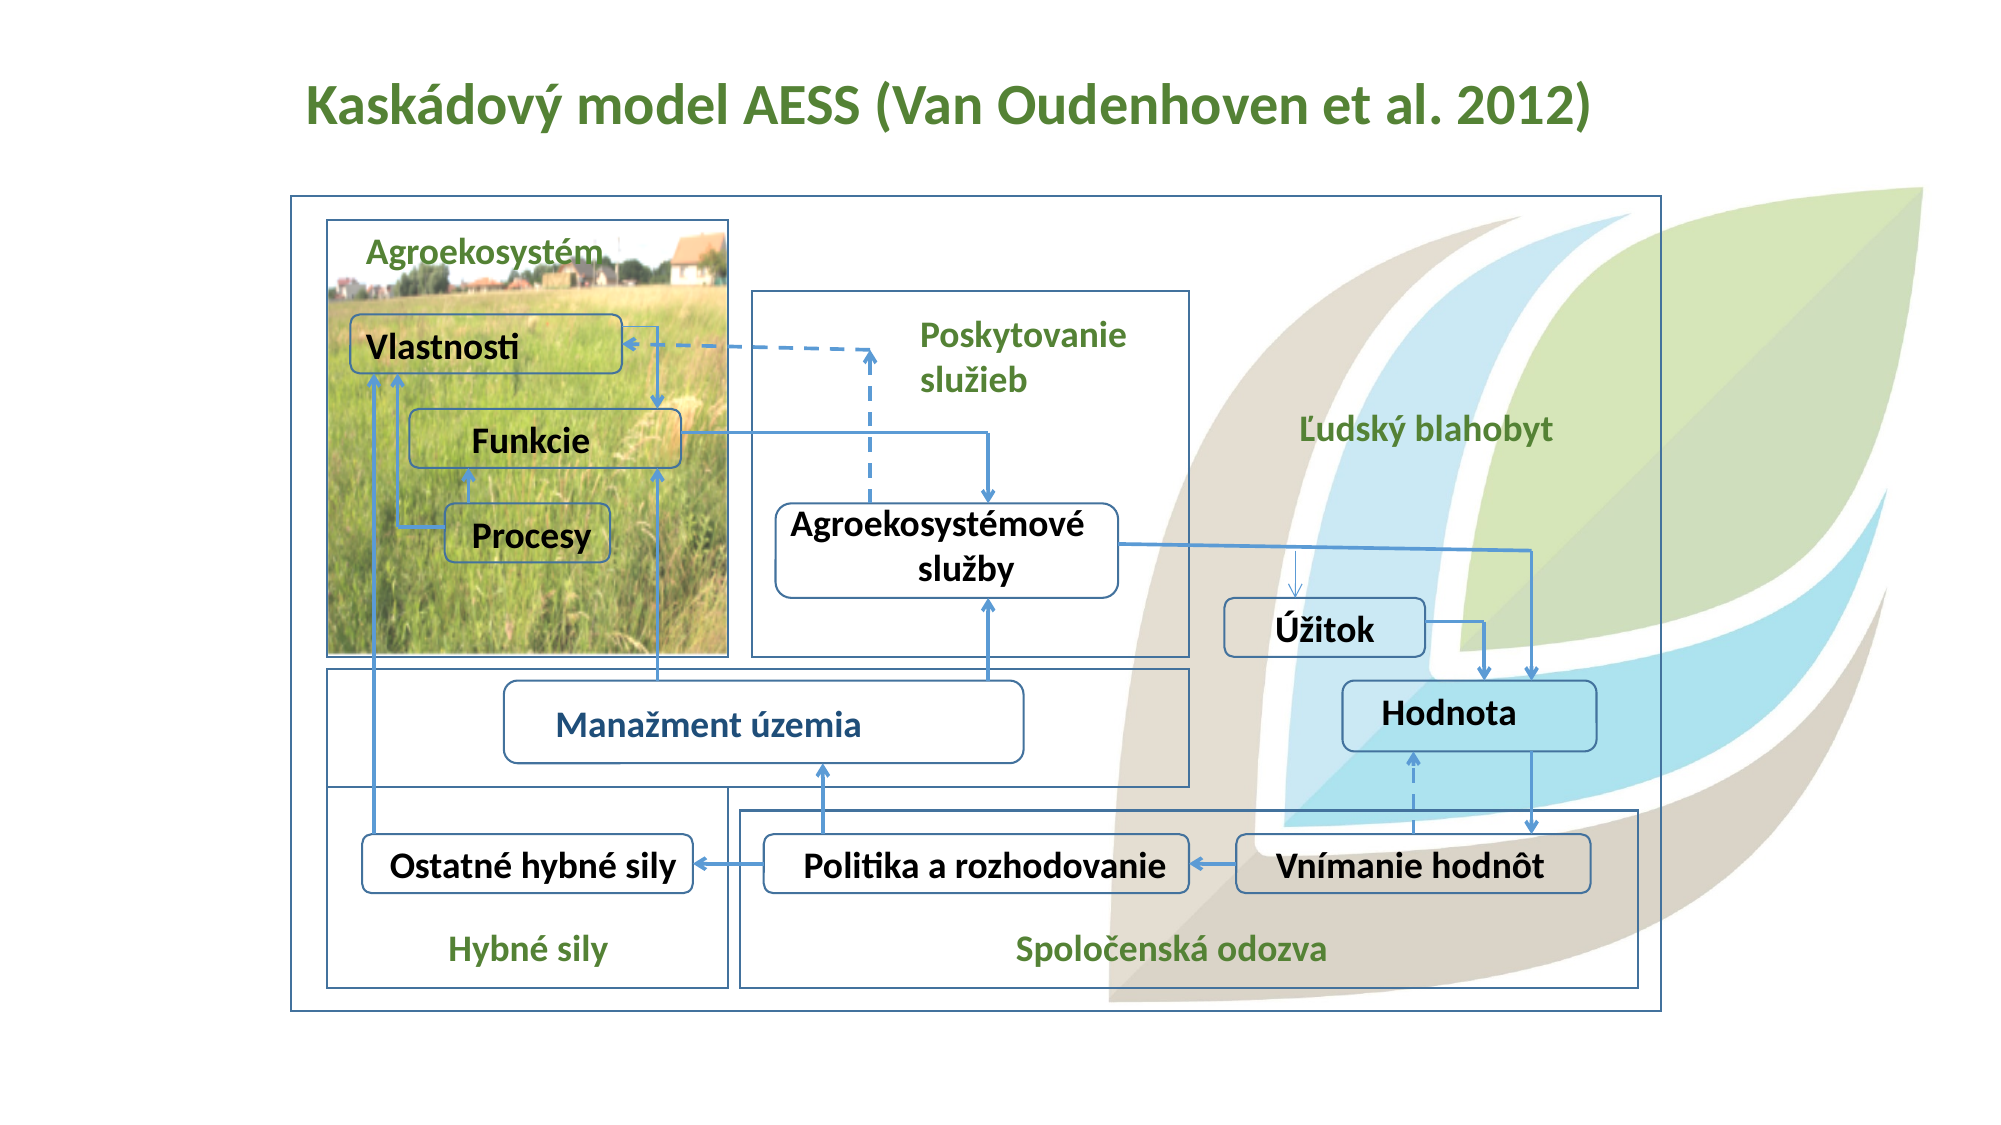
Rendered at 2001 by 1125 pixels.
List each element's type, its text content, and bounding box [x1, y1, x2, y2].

text_box Ostatné hybné sily [375, 834, 692, 894]
picture [326, 219, 729, 657]
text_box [621, 343, 870, 350]
picture [1053, 113, 1961, 1073]
title Kaskádový model AESS (Van Oudenhoven et al. 2012) [291, 0, 2000, 214]
text_box [376, 668, 821, 788]
text_box [825, 668, 1053, 788]
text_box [1118, 544, 1532, 551]
text_box [326, 668, 372, 788]
text_box Manažment územia [540, 692, 878, 753]
text_box Spoločenská odozva [1001, 916, 1053, 977]
text_box [290, 195, 1053, 1012]
text_box [659, 668, 986, 679]
text_box Agroekosystémové služby [775, 491, 1053, 597]
text_box Hybné sily [433, 916, 624, 977]
text_box [762, 833, 1053, 895]
text_box [502, 679, 1025, 765]
text_box [361, 833, 685, 895]
text_box Poskytovanie služieb [905, 302, 1053, 408]
text_box Politika a rozhodovanie [789, 834, 1053, 894]
